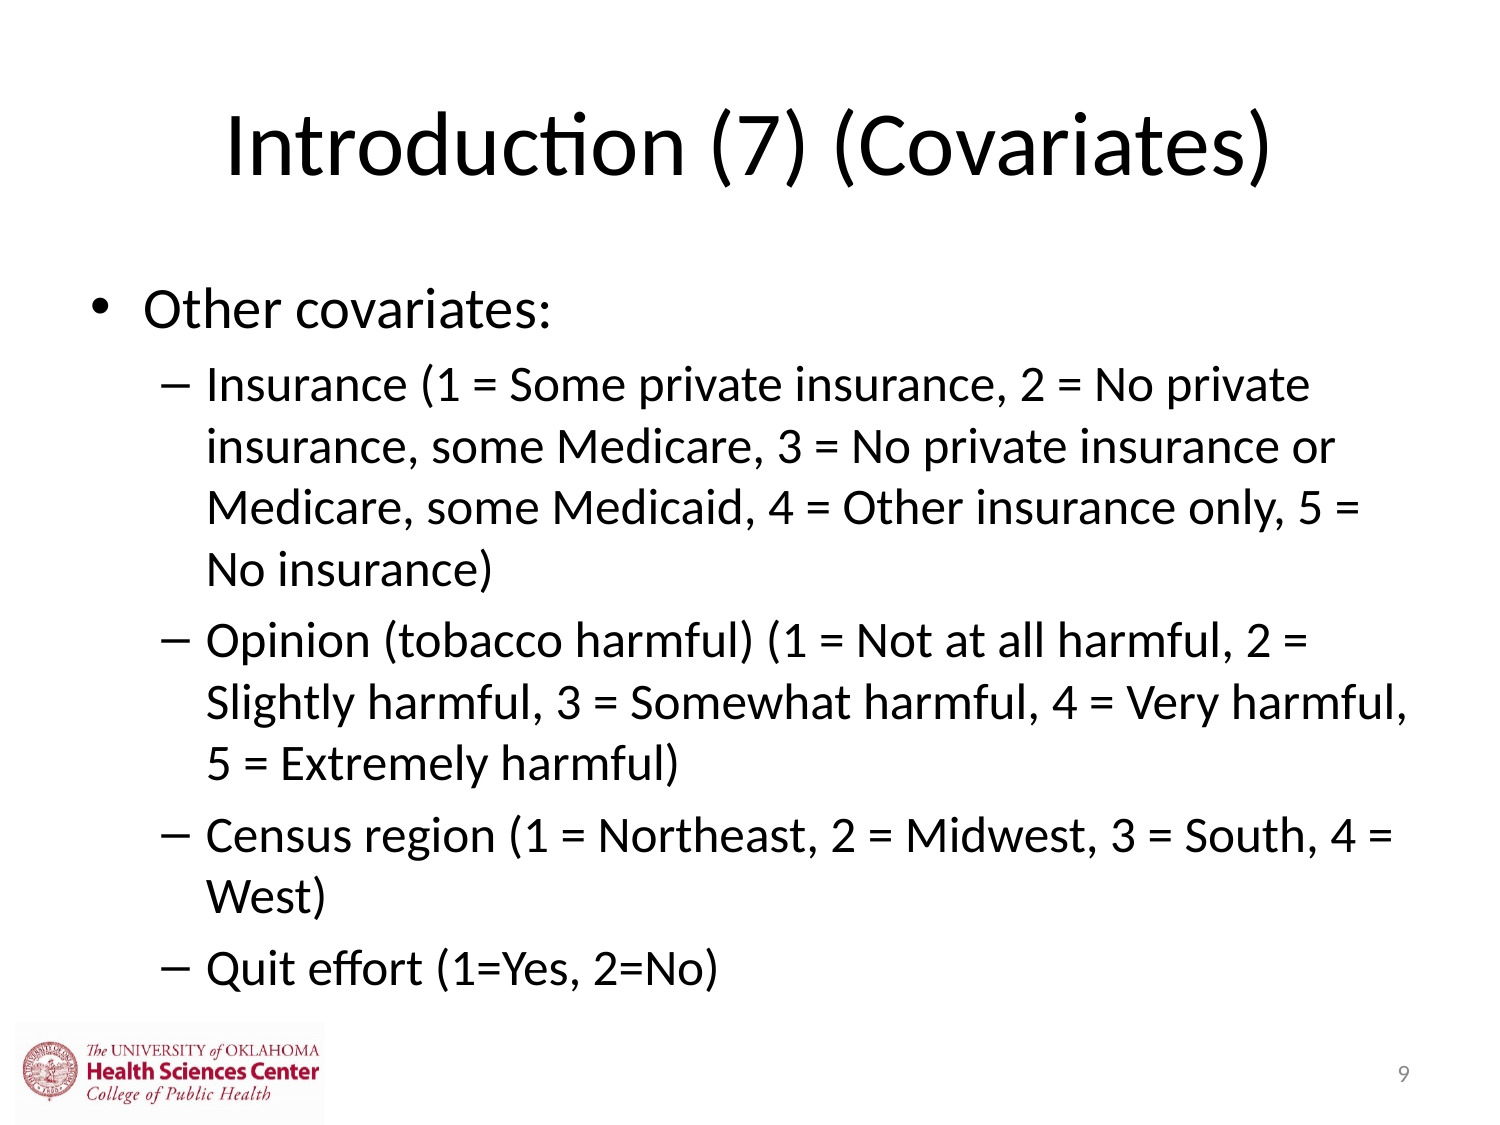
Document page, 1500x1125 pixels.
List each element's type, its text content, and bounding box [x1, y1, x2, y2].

title Introduction (7) (Covariates) [75, 45, 1425, 233]
picture [15, 1022, 325, 1125]
list Other covariates: Insurance (1 = Some private insurance, 2 = No private insurance, some Medicare, 3 = No private insurance or Medicare, some Medicaid, 4 = Other insurance only, 5 = No insurance) Opinion (tobacco harmful) (1 = Not at all harmful, 2 = Slightly harmful, 3 = Somewhat harmful, 4 = Very harmful, 5 = Extremely harmful) Census region (1 = Northeast, 2 = Midwest, 3 = South, 4 = West) Quit effort (1=Yes, 2=No) [75, 262, 1425, 1005]
slide_number 9 [1074, 1042, 1425, 1103]
